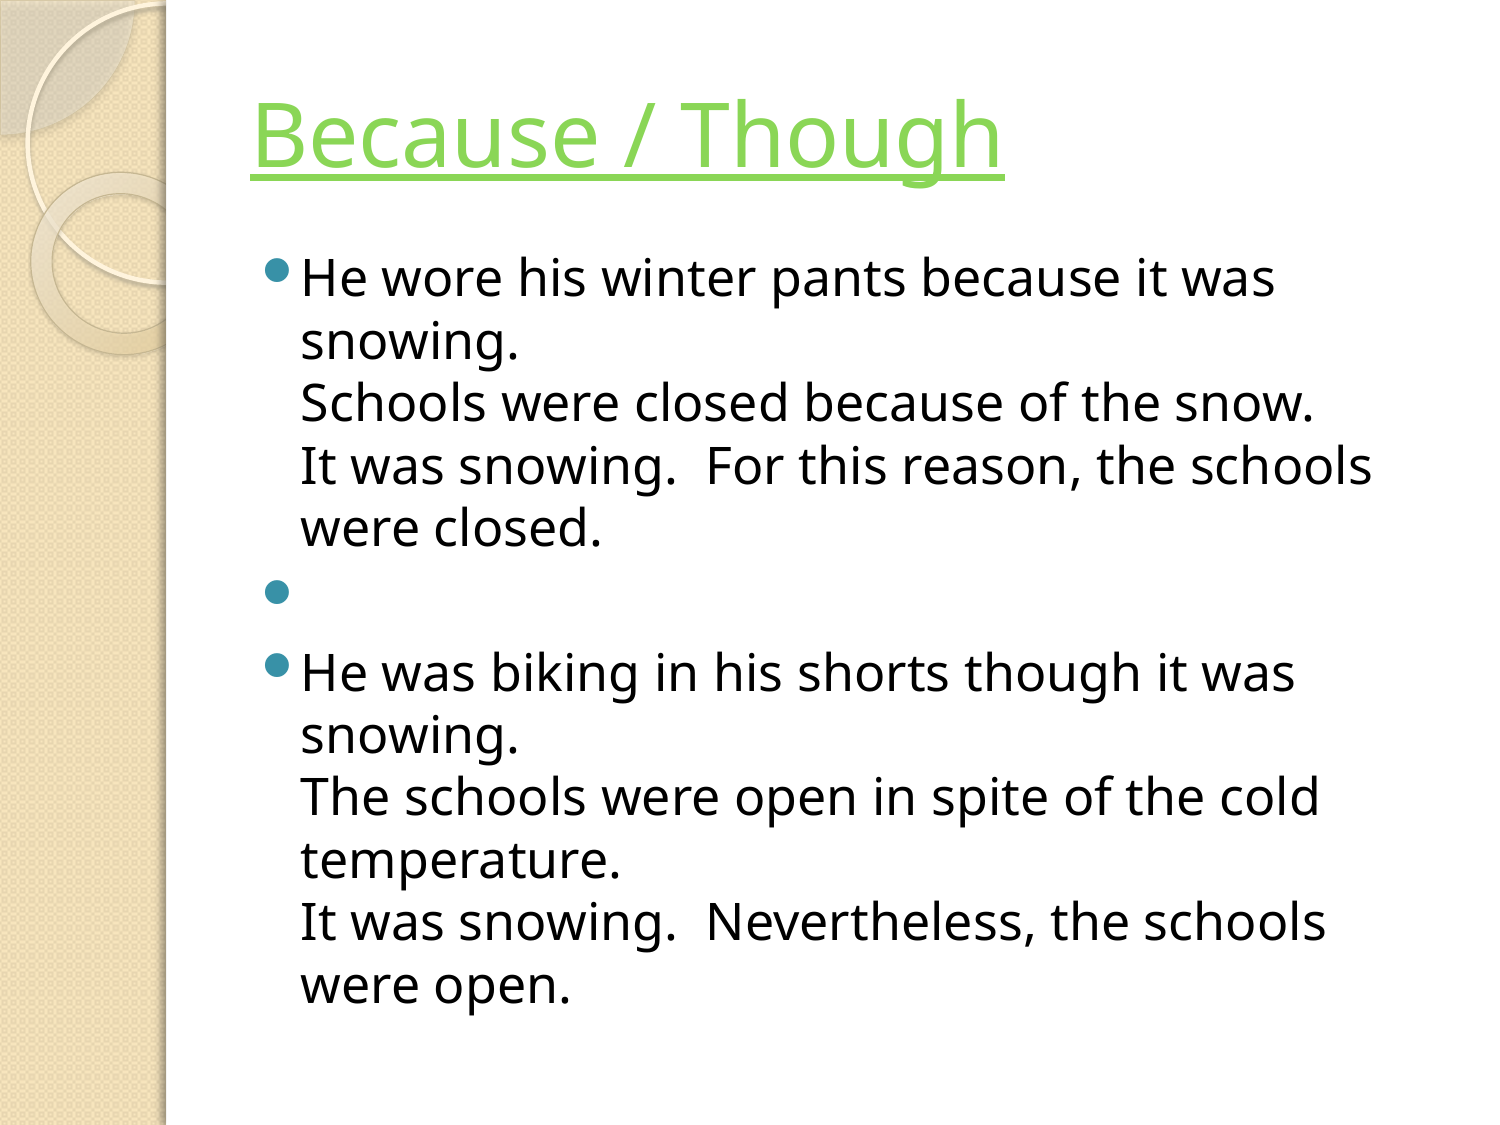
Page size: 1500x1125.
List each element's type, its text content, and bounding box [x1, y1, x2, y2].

list He wore his winter pants because it was snowing. Schools were closed because of the snow. It was snowing. For this reason, the schools were closed. He was biking in his shorts though it was snowing. The schools were open in spite of the cold temperature. It was snowing. Nevertheless, the schools were open. [235, 237, 1466, 1025]
title Because / Though [235, 45, 1466, 233]
